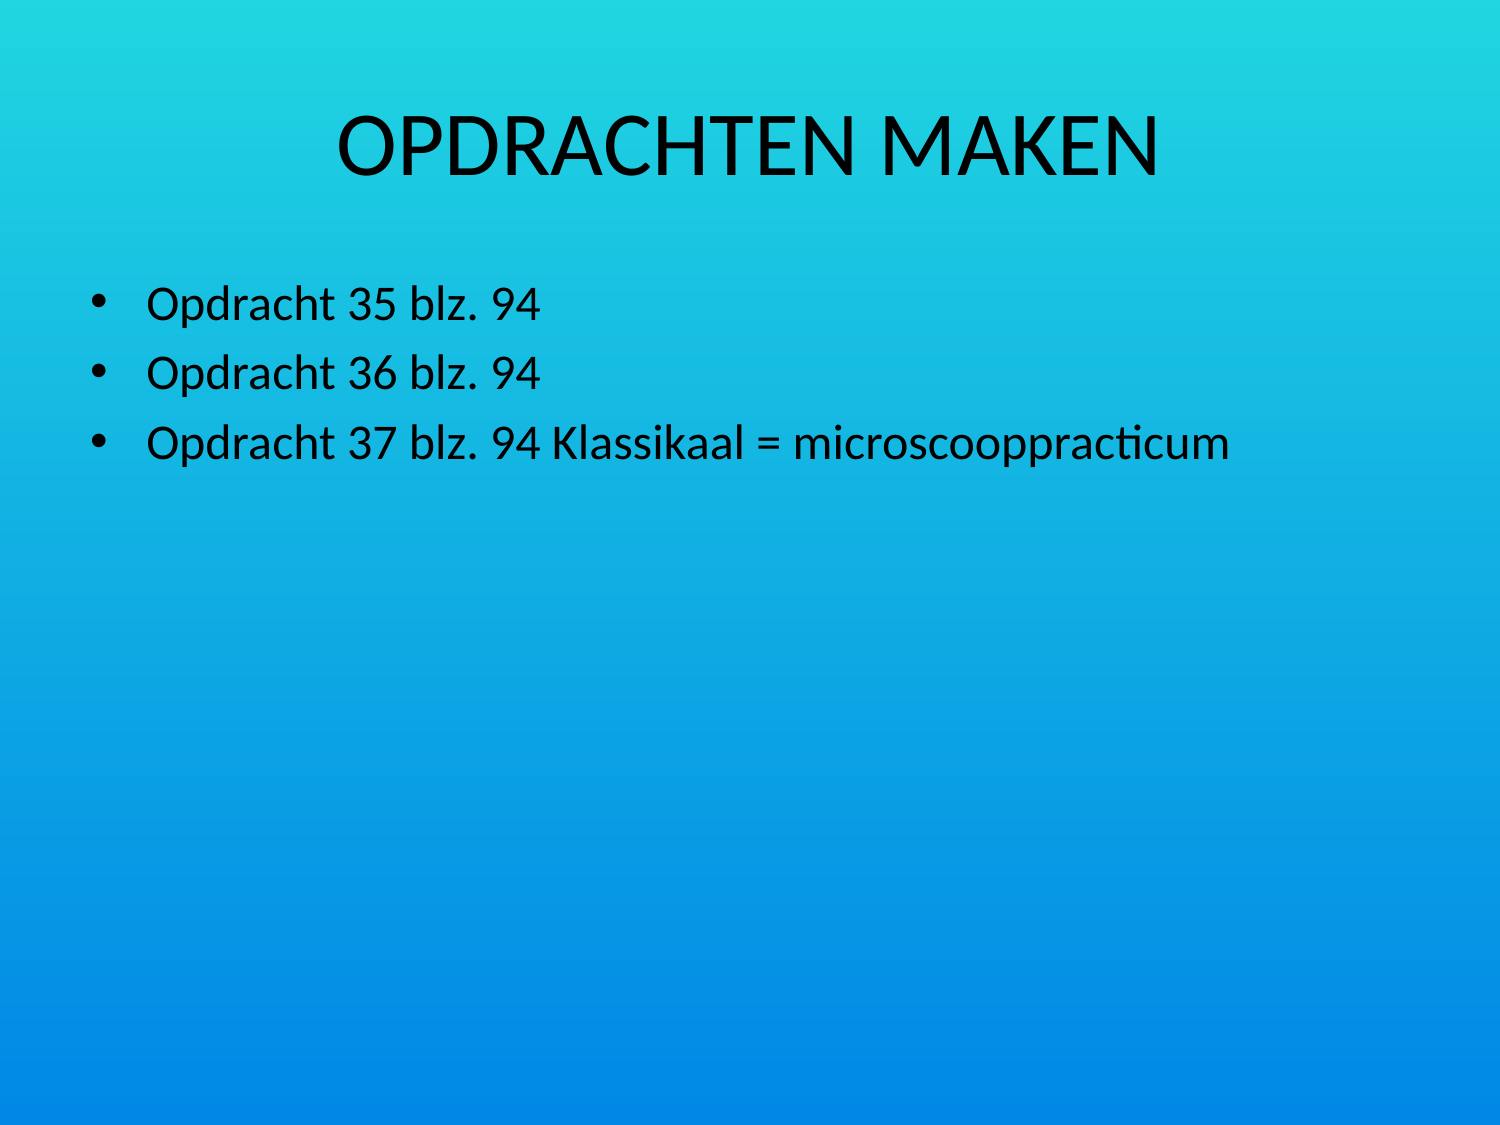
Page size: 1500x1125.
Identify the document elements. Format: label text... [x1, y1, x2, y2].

title OPDRACHTEN MAKEN [75, 45, 1425, 233]
list Opdracht 35 blz. 94 Opdracht 36 blz. 94 Opdracht 37 blz. 94 Klassikaal = microscooppracticum [75, 262, 1425, 1005]
